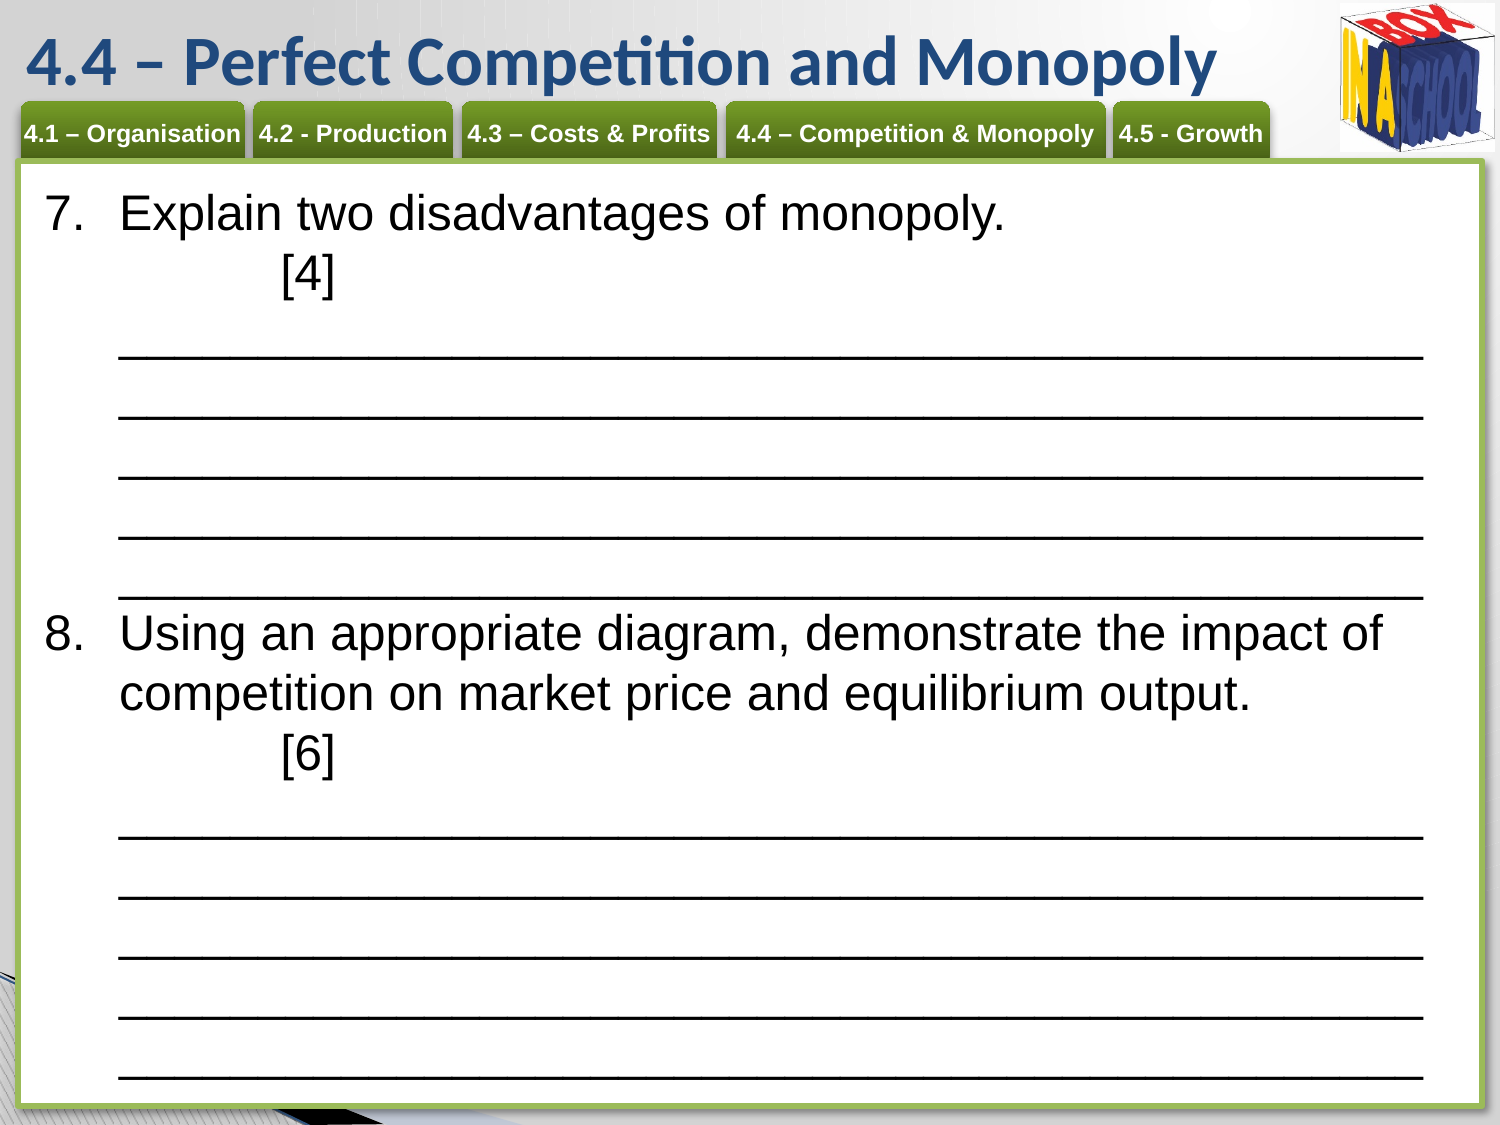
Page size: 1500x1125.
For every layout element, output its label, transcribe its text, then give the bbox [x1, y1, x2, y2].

title 4.4 – Perfect Competition and Monopoly [11, 11, 1282, 102]
picture [1340, 3, 1495, 152]
text_box Explain two disadvantages of monopoly. [4] ___________________________________________________________________________________________________________________________________________________________________________________________________________________________________________ Using an appropriate diagram, demonstrate the impact of competition on market price and equilibrium output. [6] _________________________________________________________________________________________________________________________________________________________________________________________________________________________________________________________________________________________________________________________________________ [29, 172, 1465, 1125]
